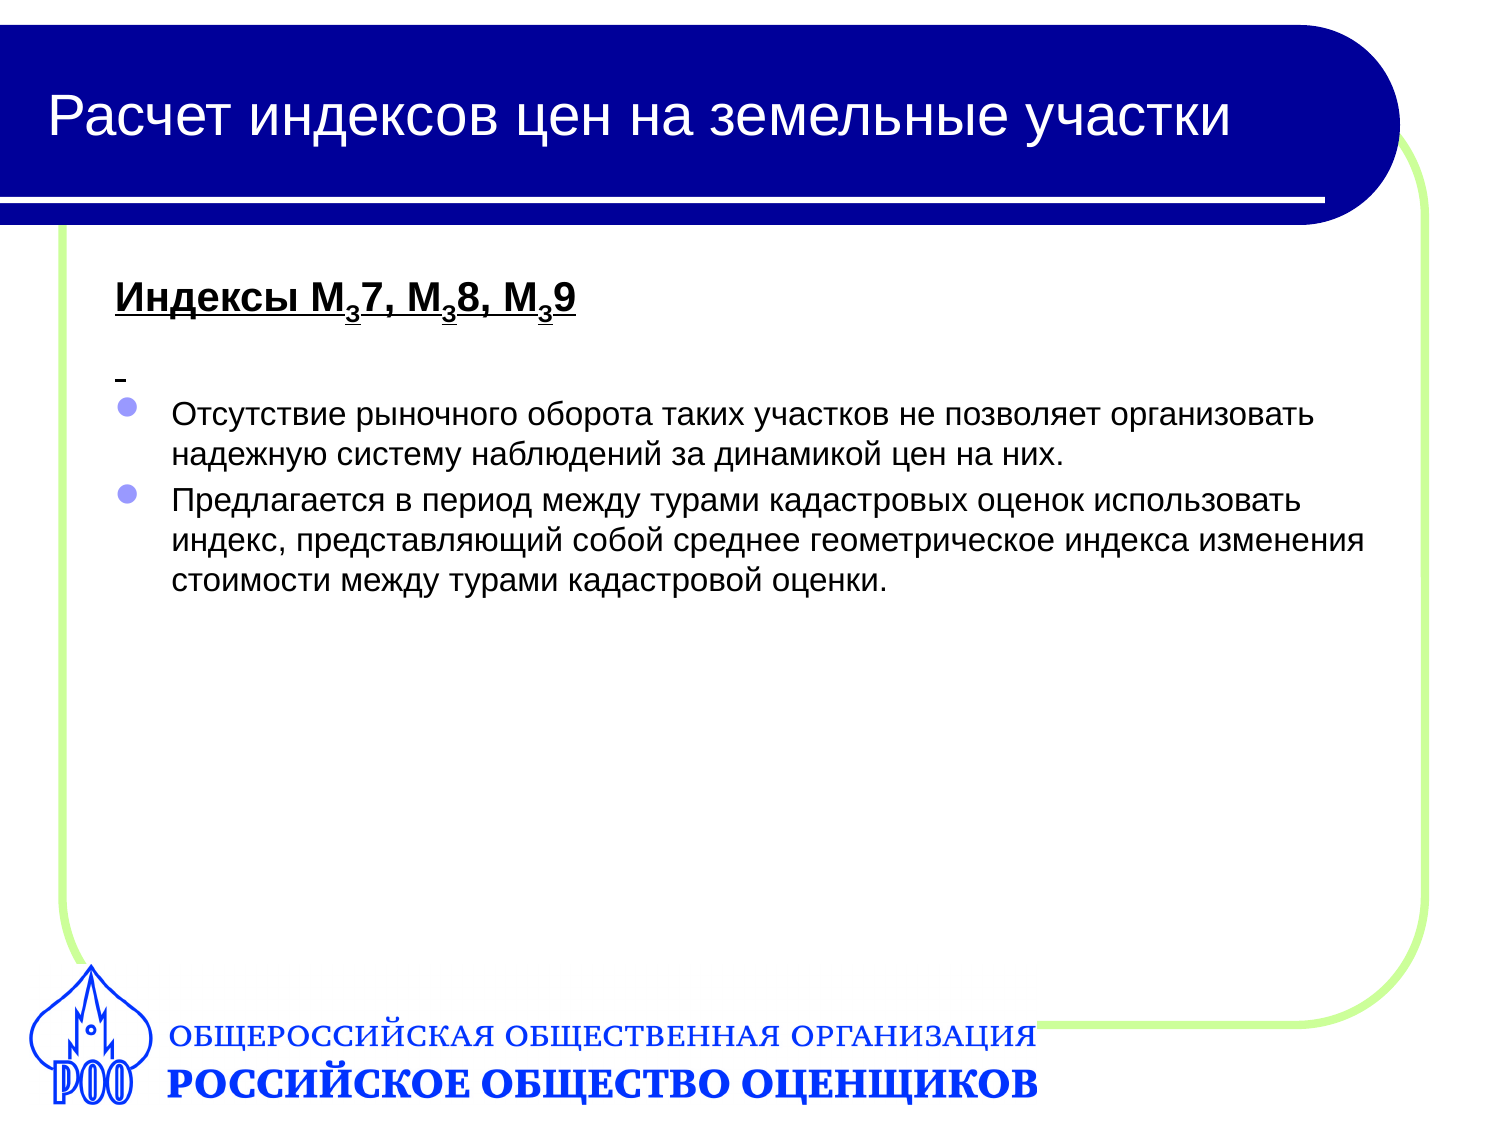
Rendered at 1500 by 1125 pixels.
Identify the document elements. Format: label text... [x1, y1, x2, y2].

list Индексы МЗ7, МЗ8, МЗ9 Отсутствие рыночного оборота таких участков не позволяет организовать надежную систему наблюдений за динамикой цен на них. Предлагается в период между турами кадастровых оценок использовать индекс, представляющий собой среднее геометрическое индекса изменения стоимости между турами кадастровой оценки. [99, 262, 1400, 988]
picture [29, 964, 1037, 1105]
title Расчет индексов цен на земельные участки [32, 37, 1347, 188]
